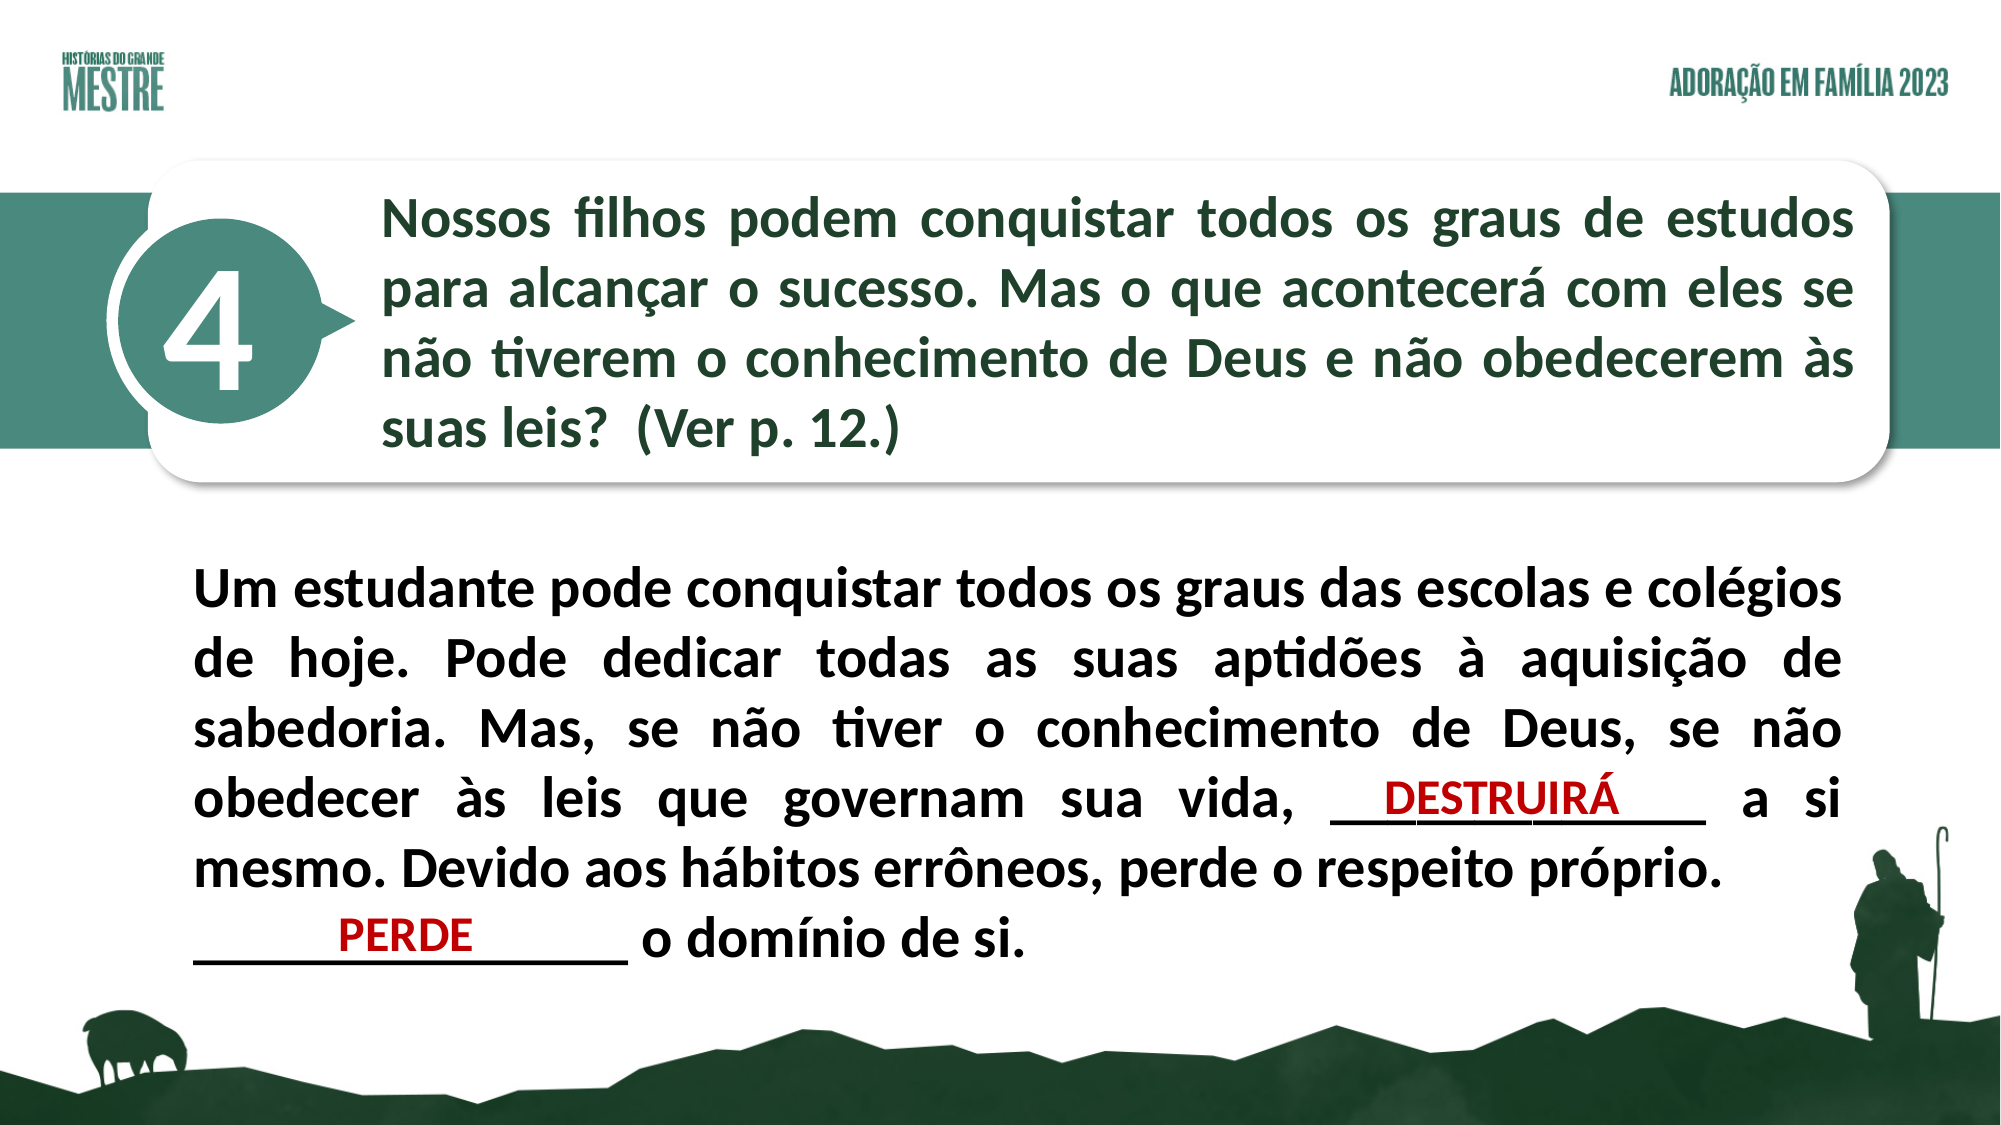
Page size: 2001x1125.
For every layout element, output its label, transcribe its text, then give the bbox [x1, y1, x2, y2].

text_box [0, 160, 2000, 483]
picture [0, 0, 2001, 1125]
text_box DESTRUIRÁ [1369, 757, 1693, 833]
text_box Um estudante pode conquistar todos os graus das escolas e colégios de hoje. Pode dedicar todas as suas aptidões à aquisição de sabedoria. Mas, se não tiver o conhecimento de Deus, se não obedecer às leis que governam sua vida, _____________ a si mesmo. Devido aos hábitos errôneos, perde o respeito próprio. _______________ o domínio de si. [179, 541, 1859, 977]
text_box PERDE [324, 893, 602, 969]
